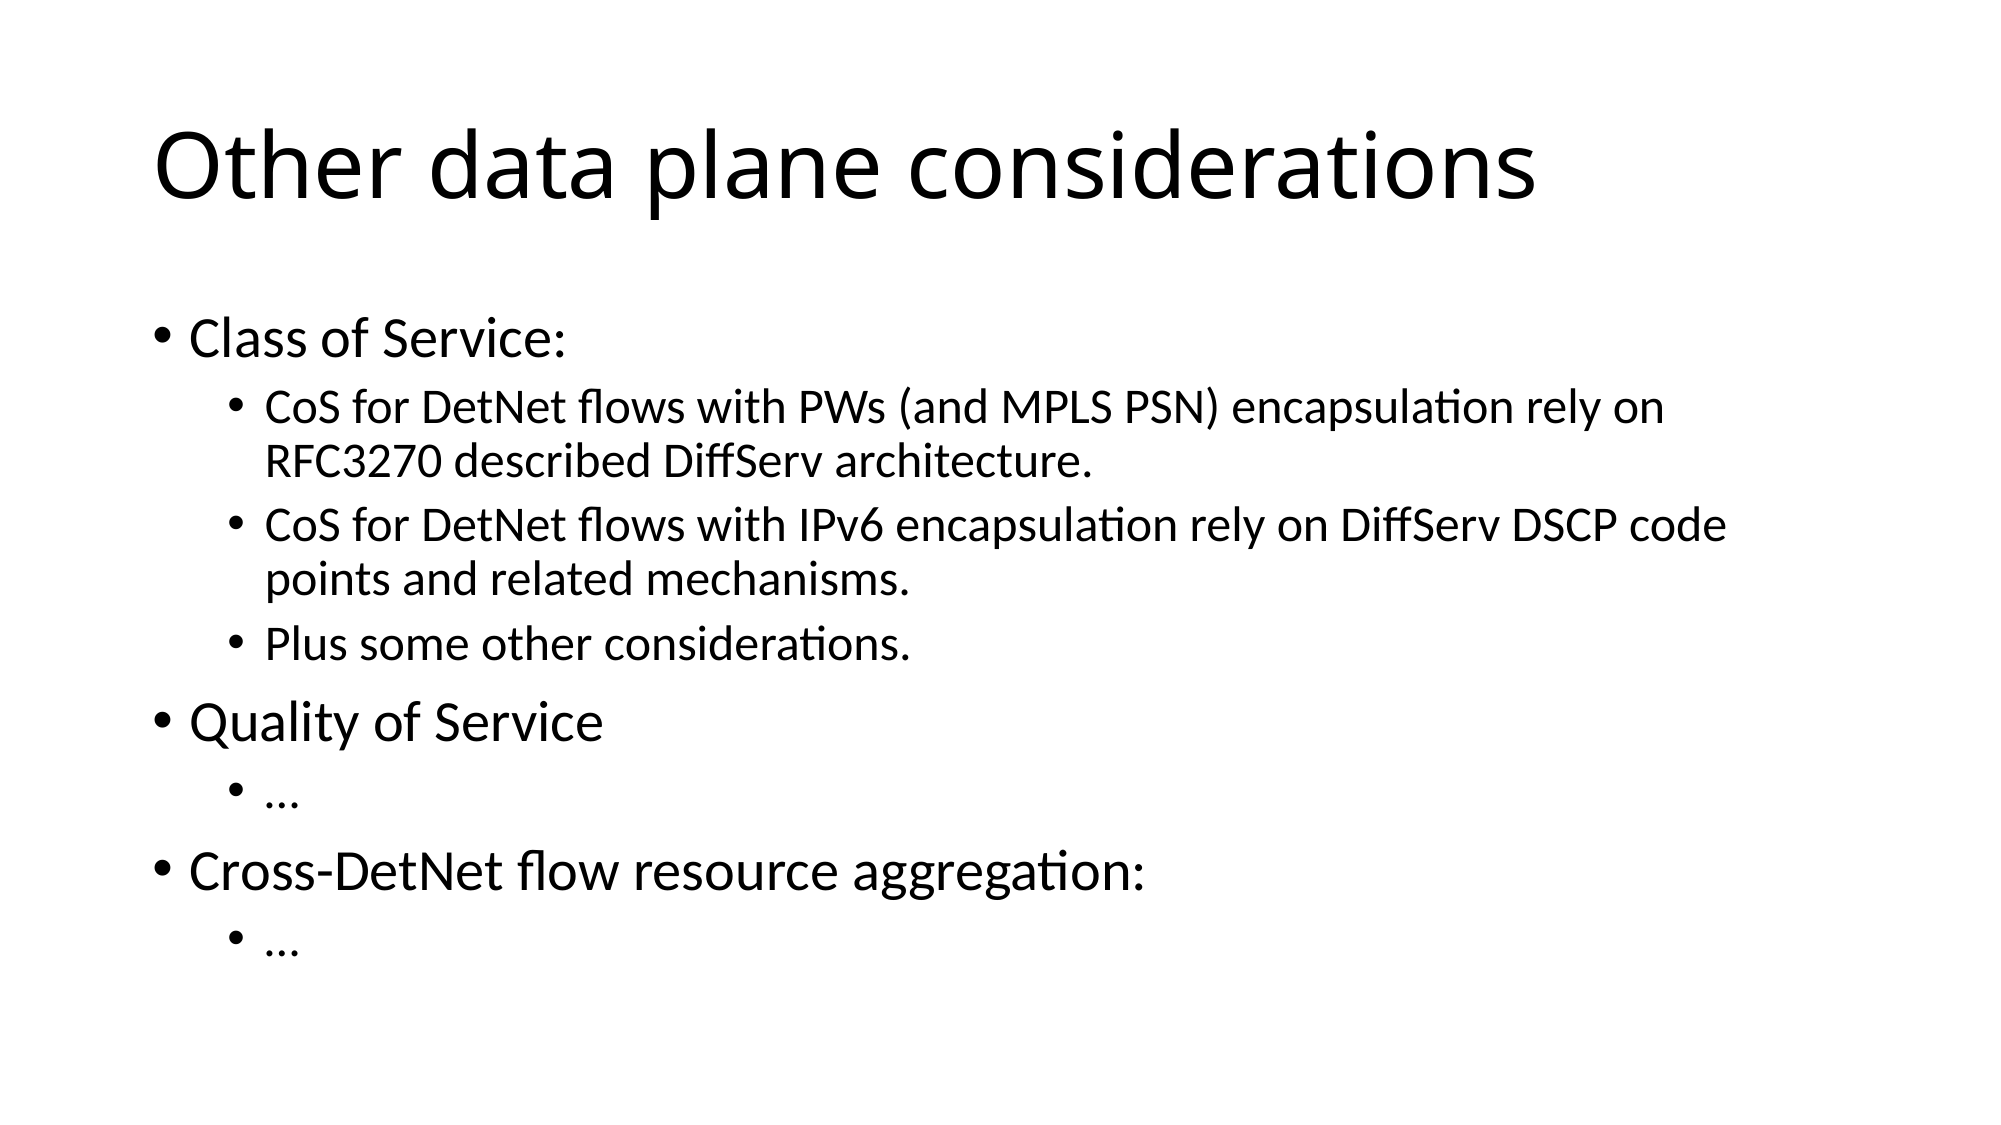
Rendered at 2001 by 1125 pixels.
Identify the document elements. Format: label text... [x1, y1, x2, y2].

list Class of Service: CoS for DetNet flows with PWs (and MPLS PSN) encapsulation rely on RFC3270 described DiffServ architecture. CoS for DetNet flows with IPv6 encapsulation rely on DiffServ DSCP code points and related mechanisms. Plus some other considerations. Quality of Service … Cross-DetNet flow resource aggregation: … [137, 299, 1863, 1014]
title Other data plane considerations [137, 59, 1863, 278]
